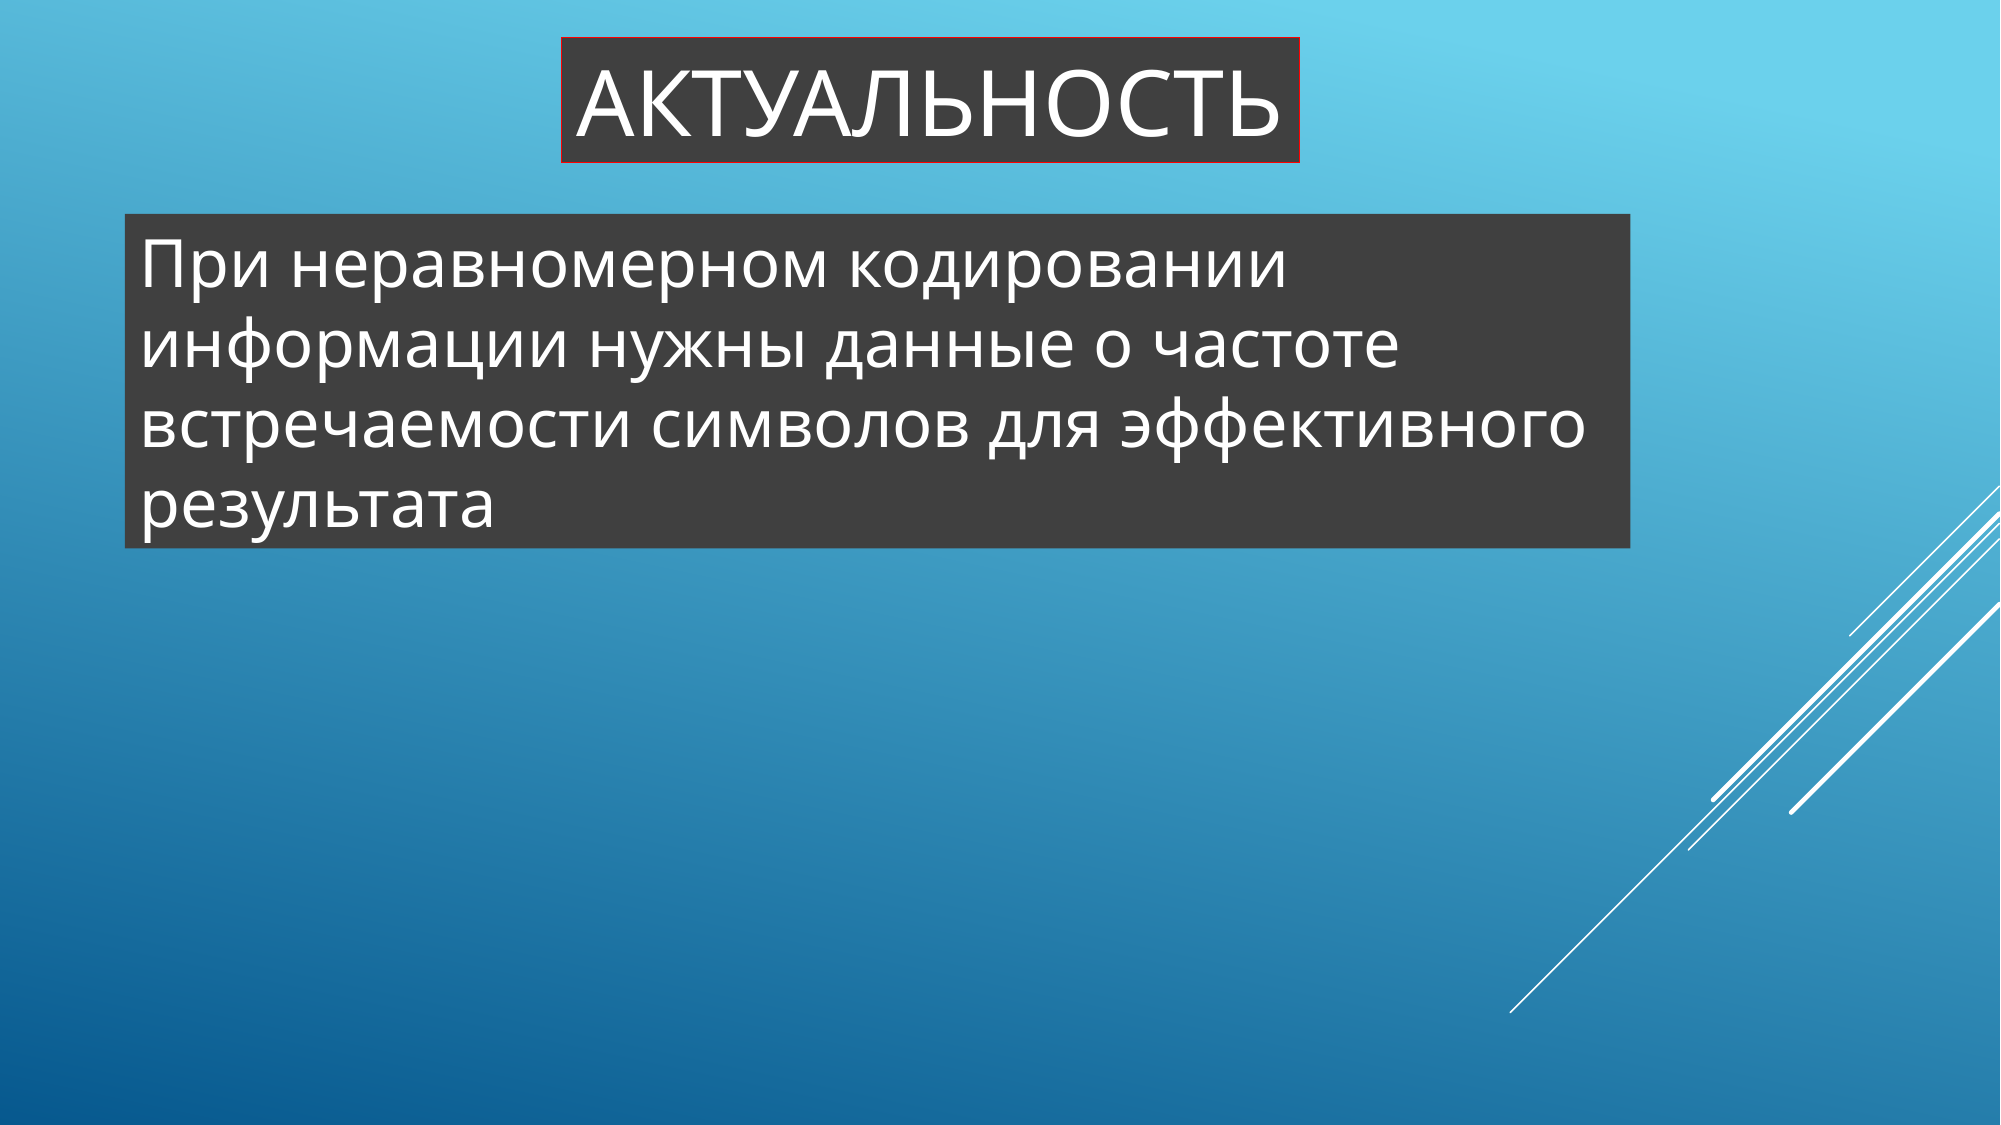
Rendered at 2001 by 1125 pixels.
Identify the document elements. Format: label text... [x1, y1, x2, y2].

text_box АКТУАЛЬНОСТЬ [561, 37, 1300, 163]
text_box При неравномерном кодировании информации нужны данные о частоте встречаемости символов для эффективного результата [124, 213, 1631, 549]
